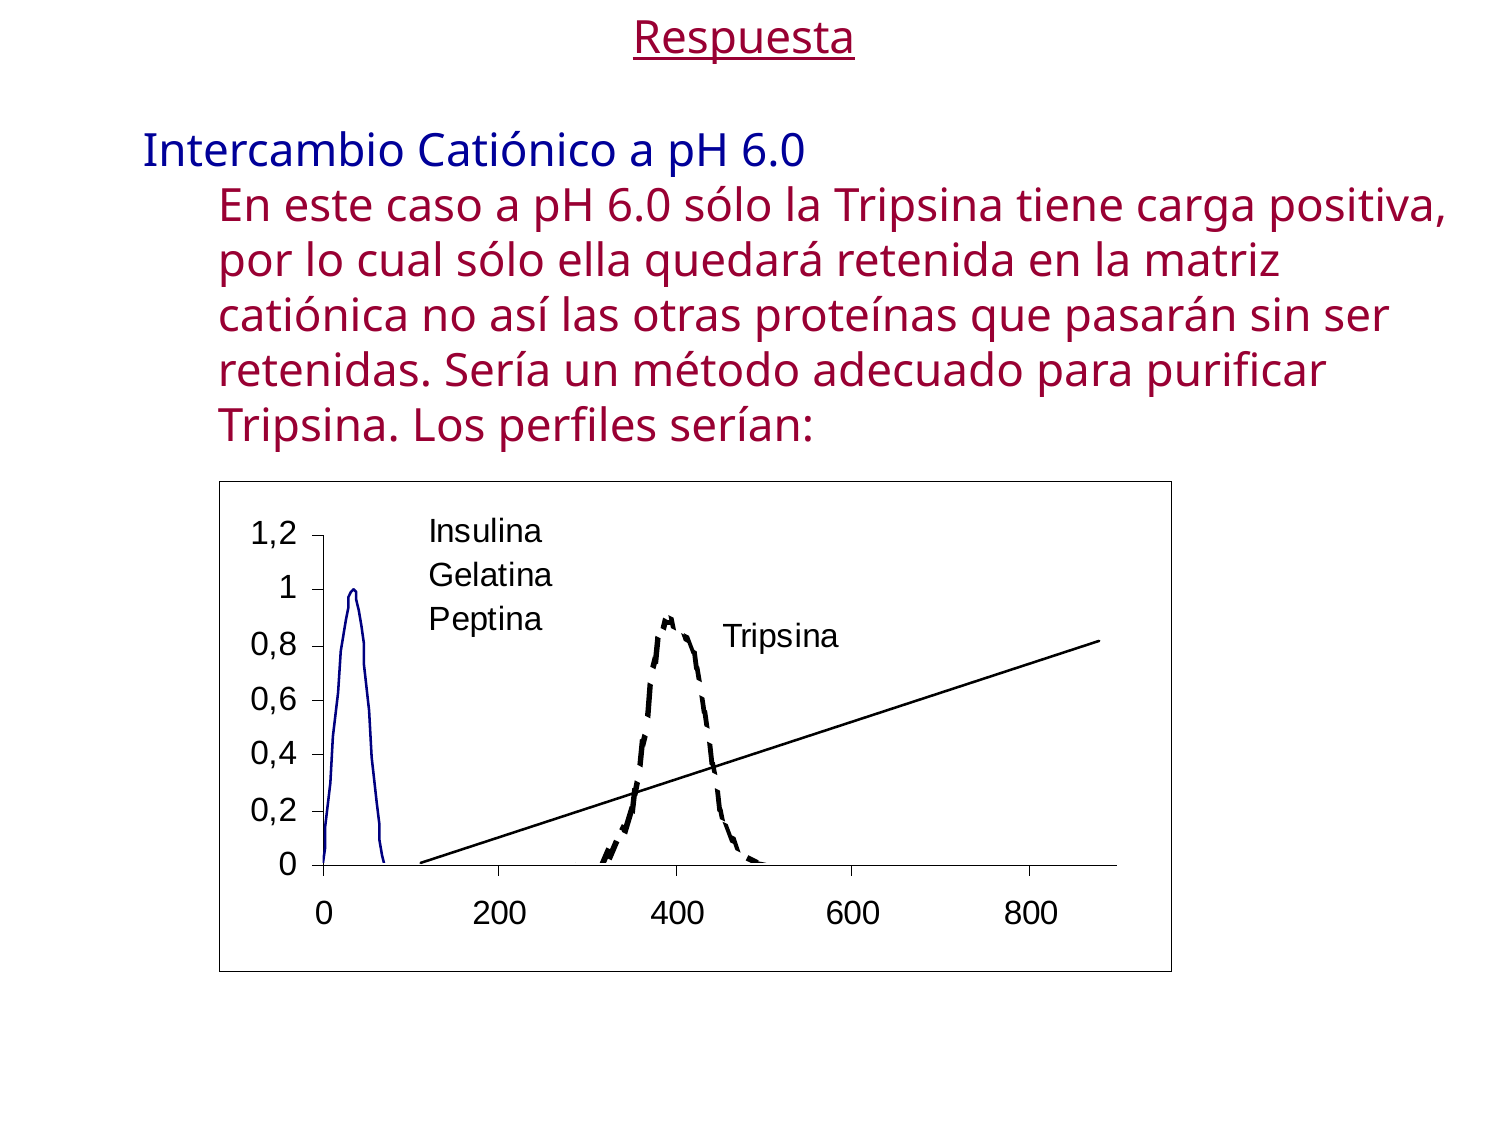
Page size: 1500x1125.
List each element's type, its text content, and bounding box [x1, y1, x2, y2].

text_box Intercambio Catiónico a pH 6.0 En este caso a pH 6.0 sólo la Tripsina tiene carga positiva, por lo cual sólo ella quedará retenida en la matriz catiónica no así las otras proteínas que pasarán sin ser retenidas. Sería un método adecuado para purificar Tripsina. Los perfiles serían: [53, 113, 1471, 514]
text_box Respuesta [76, 0, 1412, 70]
picture [206, 467, 1188, 985]
